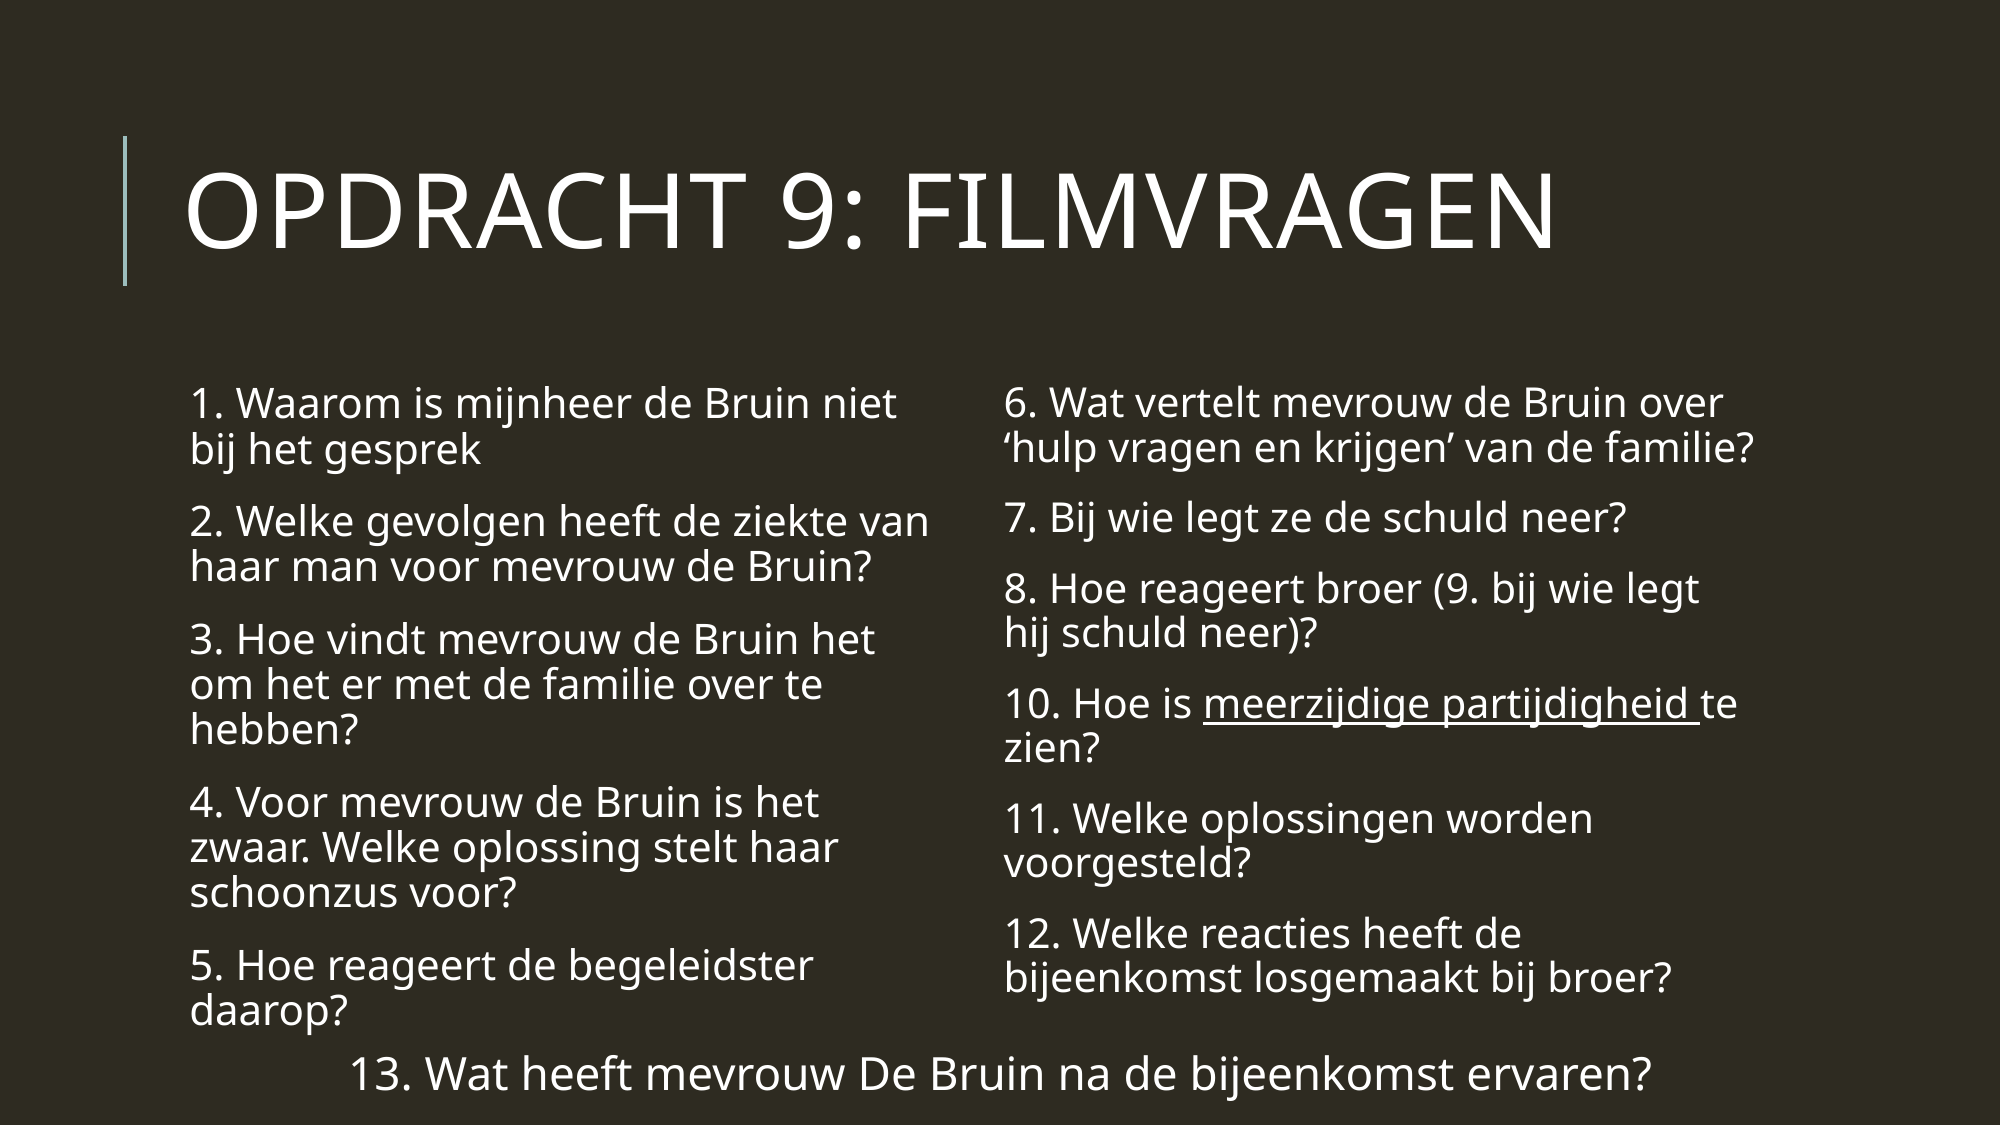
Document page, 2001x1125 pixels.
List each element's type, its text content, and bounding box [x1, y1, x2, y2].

title Opdracht 9: filmvragen [168, 96, 1763, 342]
text_box 13. Wat heeft mevrouw De Bruin na de bijeenkomst ervaren? [333, 1037, 1854, 1107]
list 6. Wat vertelt mevrouw de Bruin over ‘hulp vragen en krijgen’ van de familie? 7. Bij wie legt ze de schuld neer? 8. Hoe reageert broer (9. bij wie legt hij schuld neer)? 10. Hoe is meerzijdige partijdigheid te zien? 11. Welke oplossingen worden voorgesteld? 12. Welke reacties heeft de bijeenkomst losgemaakt bij broer? [982, 375, 1763, 1035]
list 1. Waarom is mijnheer de Bruin niet bij het gesprek 2. Welke gevolgen heeft de ziekte van haar man voor mevrouw de Bruin? 3. Hoe vindt mevrouw de Bruin het om het er met de familie over te hebben? 4. Voor mevrouw de Bruin is het zwaar. Welke oplossing stelt haar schoonzus voor? 5. Hoe reageert de begeleidster daarop? [168, 375, 948, 1075]
